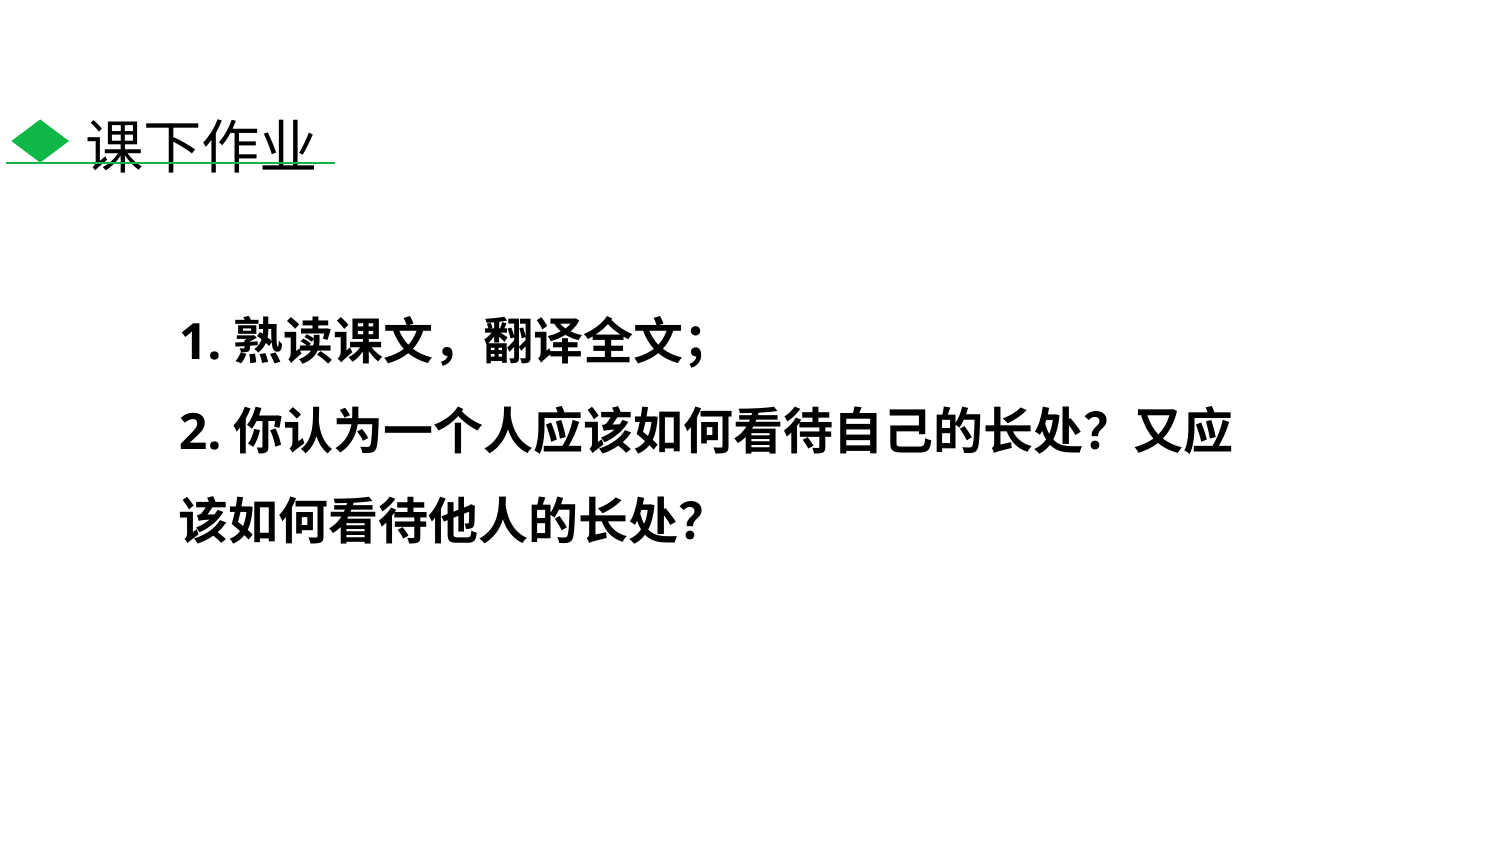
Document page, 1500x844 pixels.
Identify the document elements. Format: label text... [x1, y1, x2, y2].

text_box 1.熟读课文，翻译全文； 2.你认为一个人应该如何看待自己的长处？又应该如何看待他人的长处？ [163, 272, 1289, 558]
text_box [5, 102, 336, 189]
